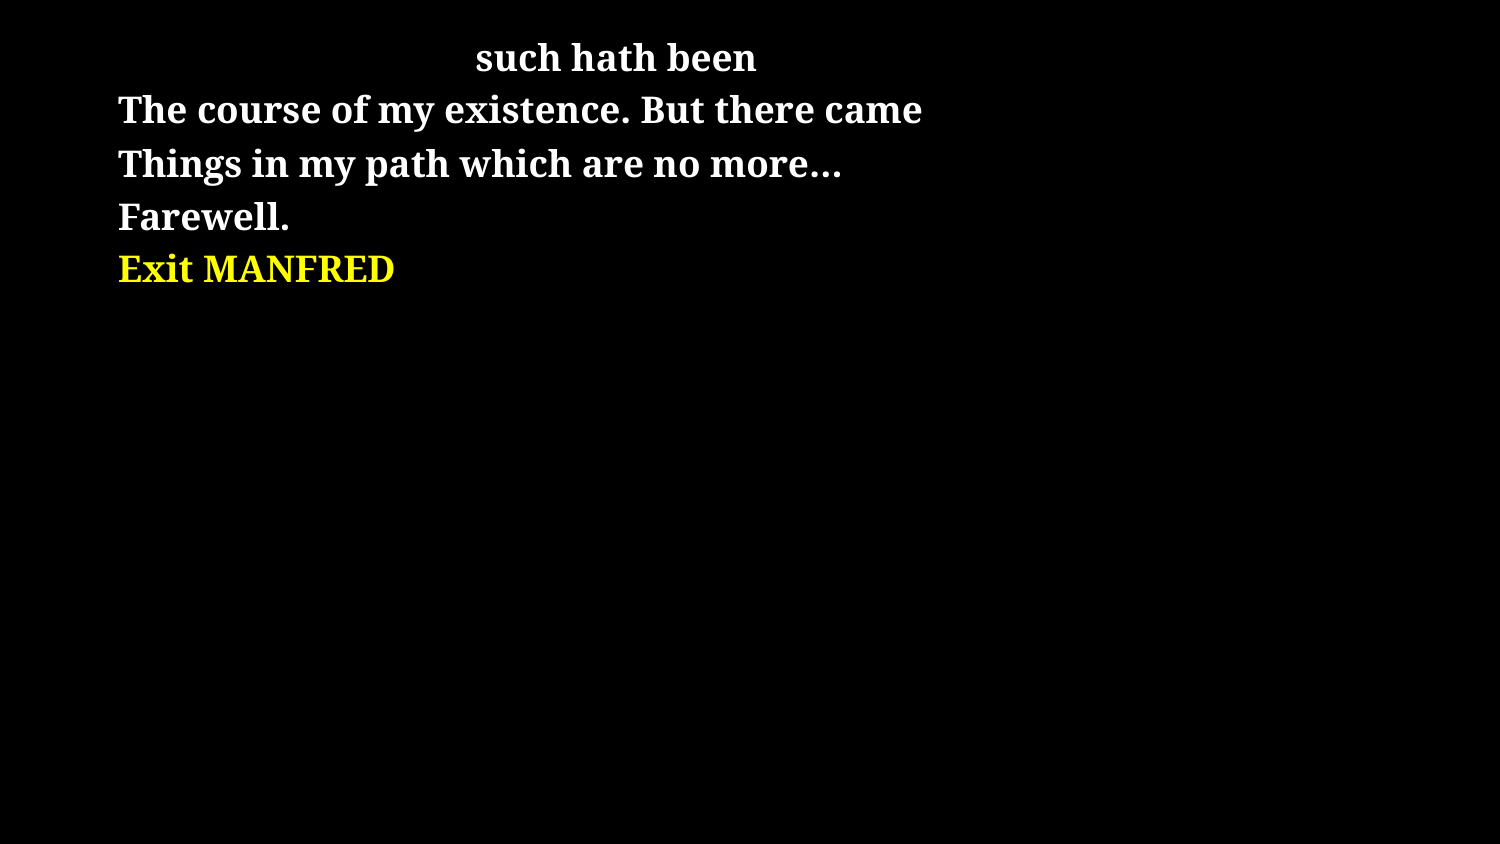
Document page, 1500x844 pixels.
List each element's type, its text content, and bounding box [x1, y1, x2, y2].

title such hath been The course of my existence. But there came Things in my path which are no more… Farewell. Exit MANFRED [103, 17, 1397, 299]
